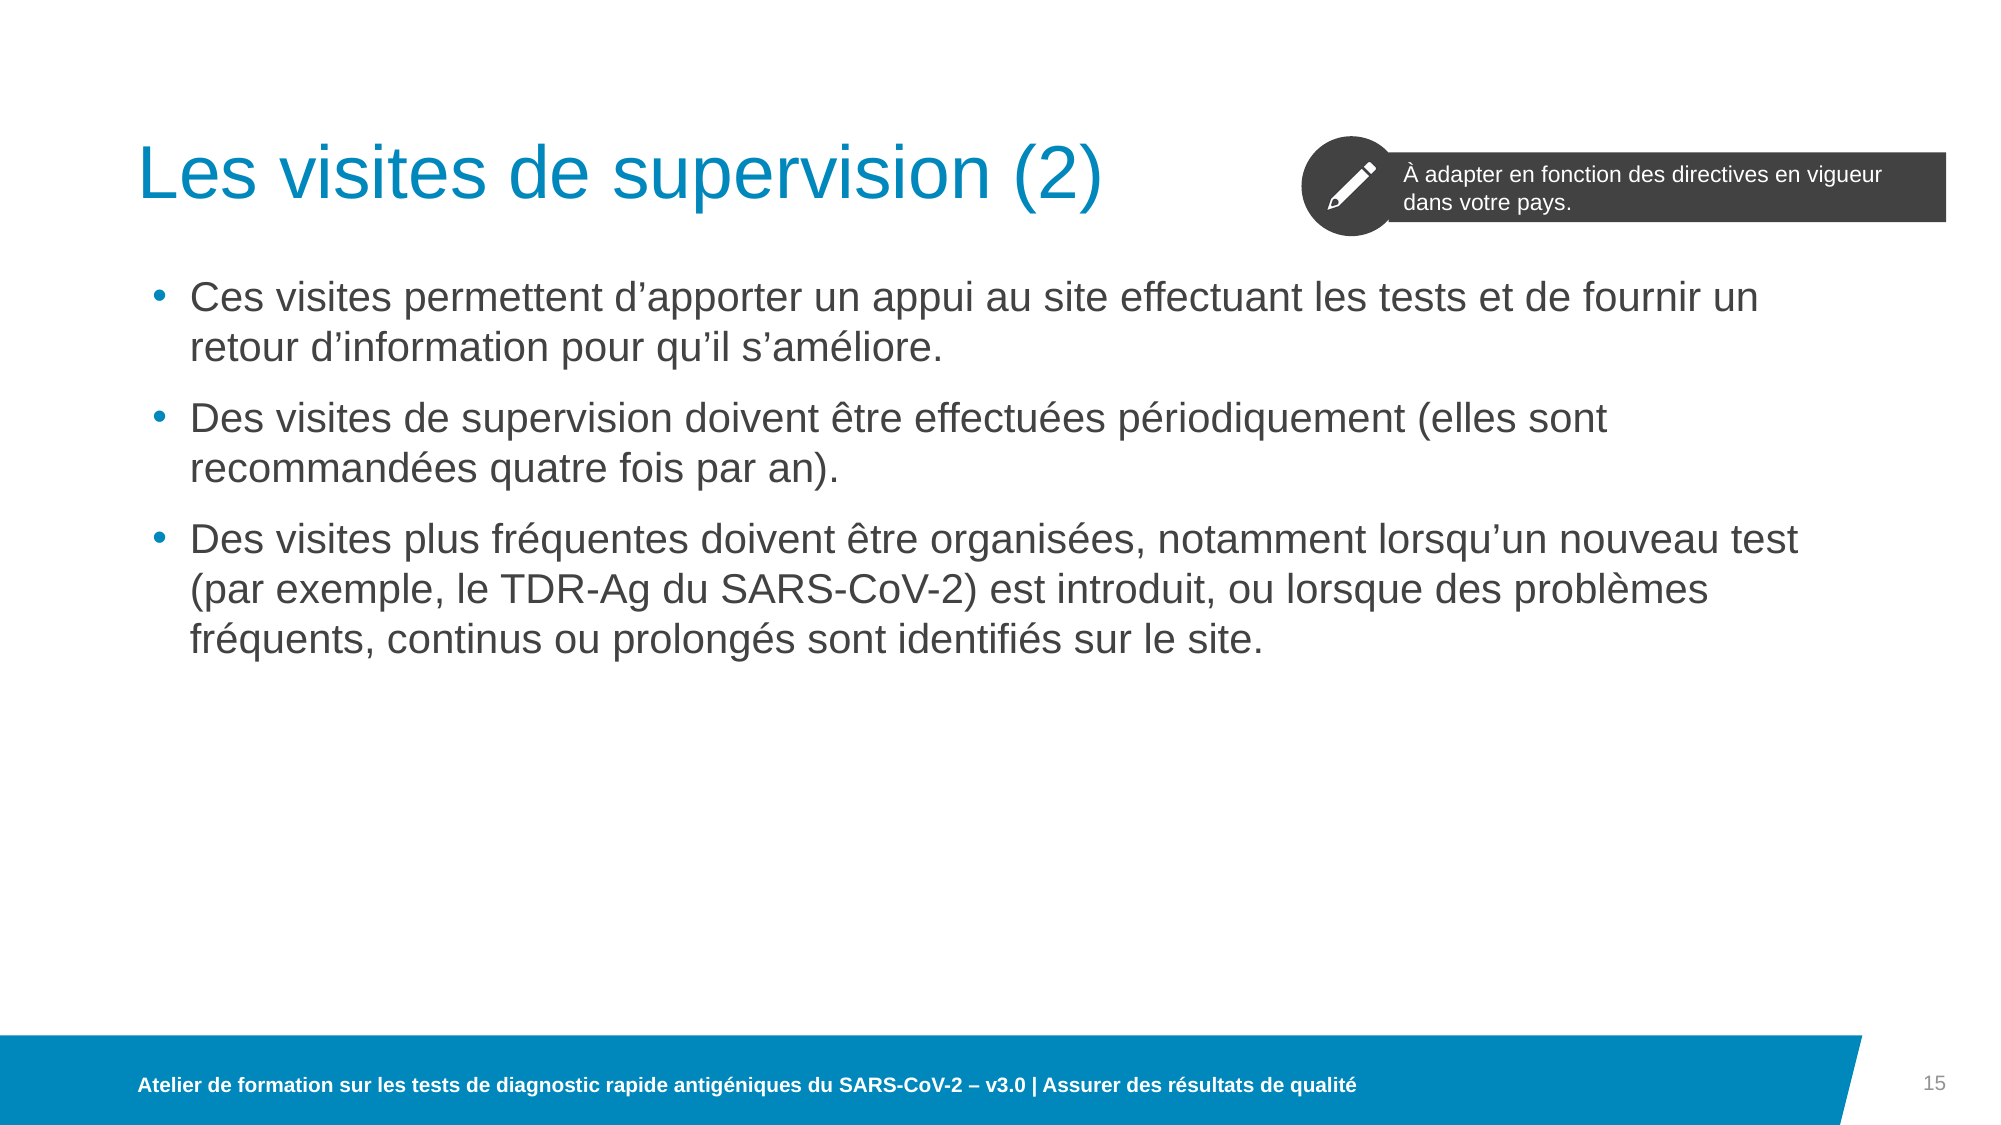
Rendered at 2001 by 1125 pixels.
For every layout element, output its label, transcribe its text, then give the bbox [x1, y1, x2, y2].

title Les visites de supervision (2) [137, 59, 1863, 215]
slide_number 15 [1862, 1035, 1947, 1125]
list Ces visites permettent d’apporter un appui au site effectuant les tests et de fournir un retour d’information pour qu’il s’améliore. Des visites de supervision doivent être effectuées périodiquement (elles sont recommandées quatre fois par an). Des visites plus fréquentes doivent être organisées, notamment lorsqu’un nouveau test (par exemple, le TDR-Ag du SARS-CoV-2) est introduit, ou lorsque des problèmes fréquents, continus ou prolongés sont identifiés sur le site. [137, 262, 1863, 1043]
footer Atelier de formation sur les tests de diagnostic rapide antigéniques du SARS-CoV-2 – v3.0 | Assurer des résultats de qualité [137, 1042, 1442, 1125]
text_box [1302, 137, 1947, 236]
